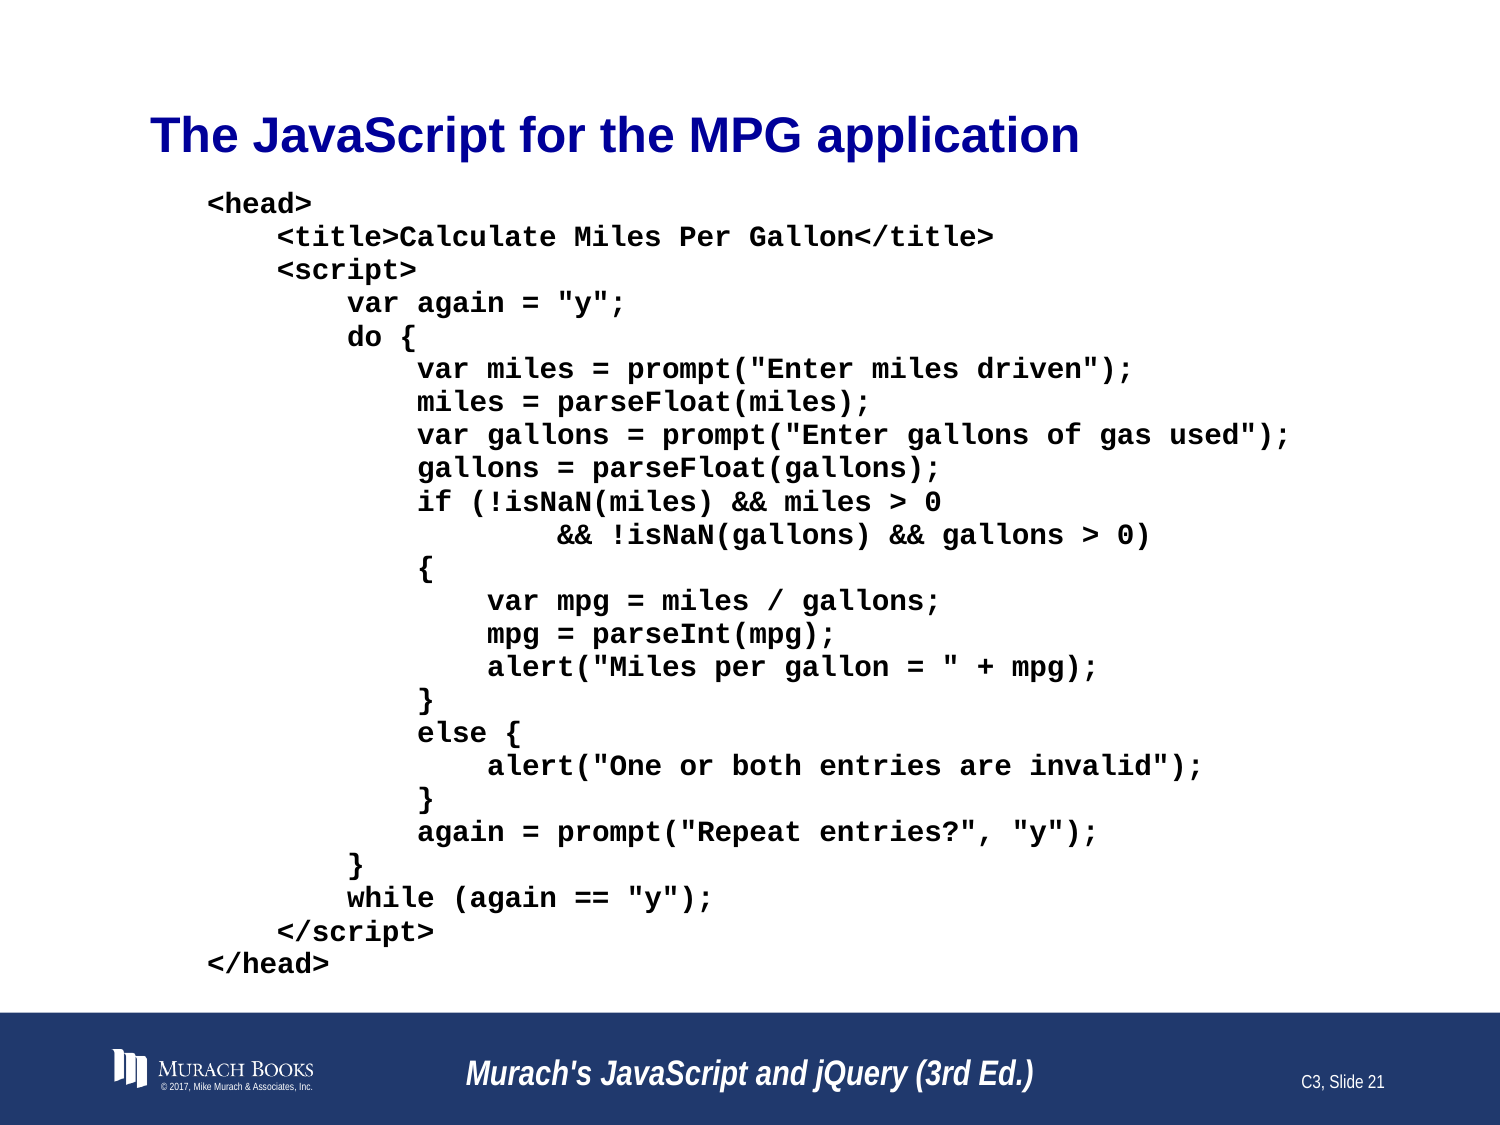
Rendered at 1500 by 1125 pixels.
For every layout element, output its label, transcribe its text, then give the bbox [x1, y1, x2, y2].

slide_number C3, Slide 21 [1087, 1025, 1400, 1100]
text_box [149, 189, 1350, 988]
title The JavaScript for the MPG application [150, 102, 1350, 164]
footer © 2017, Mike Murach & Associates, Inc. [12, 1025, 463, 1100]
slide_number Murach's JavaScript and jQuery (3rd Ed.) [463, 1025, 1050, 1100]
